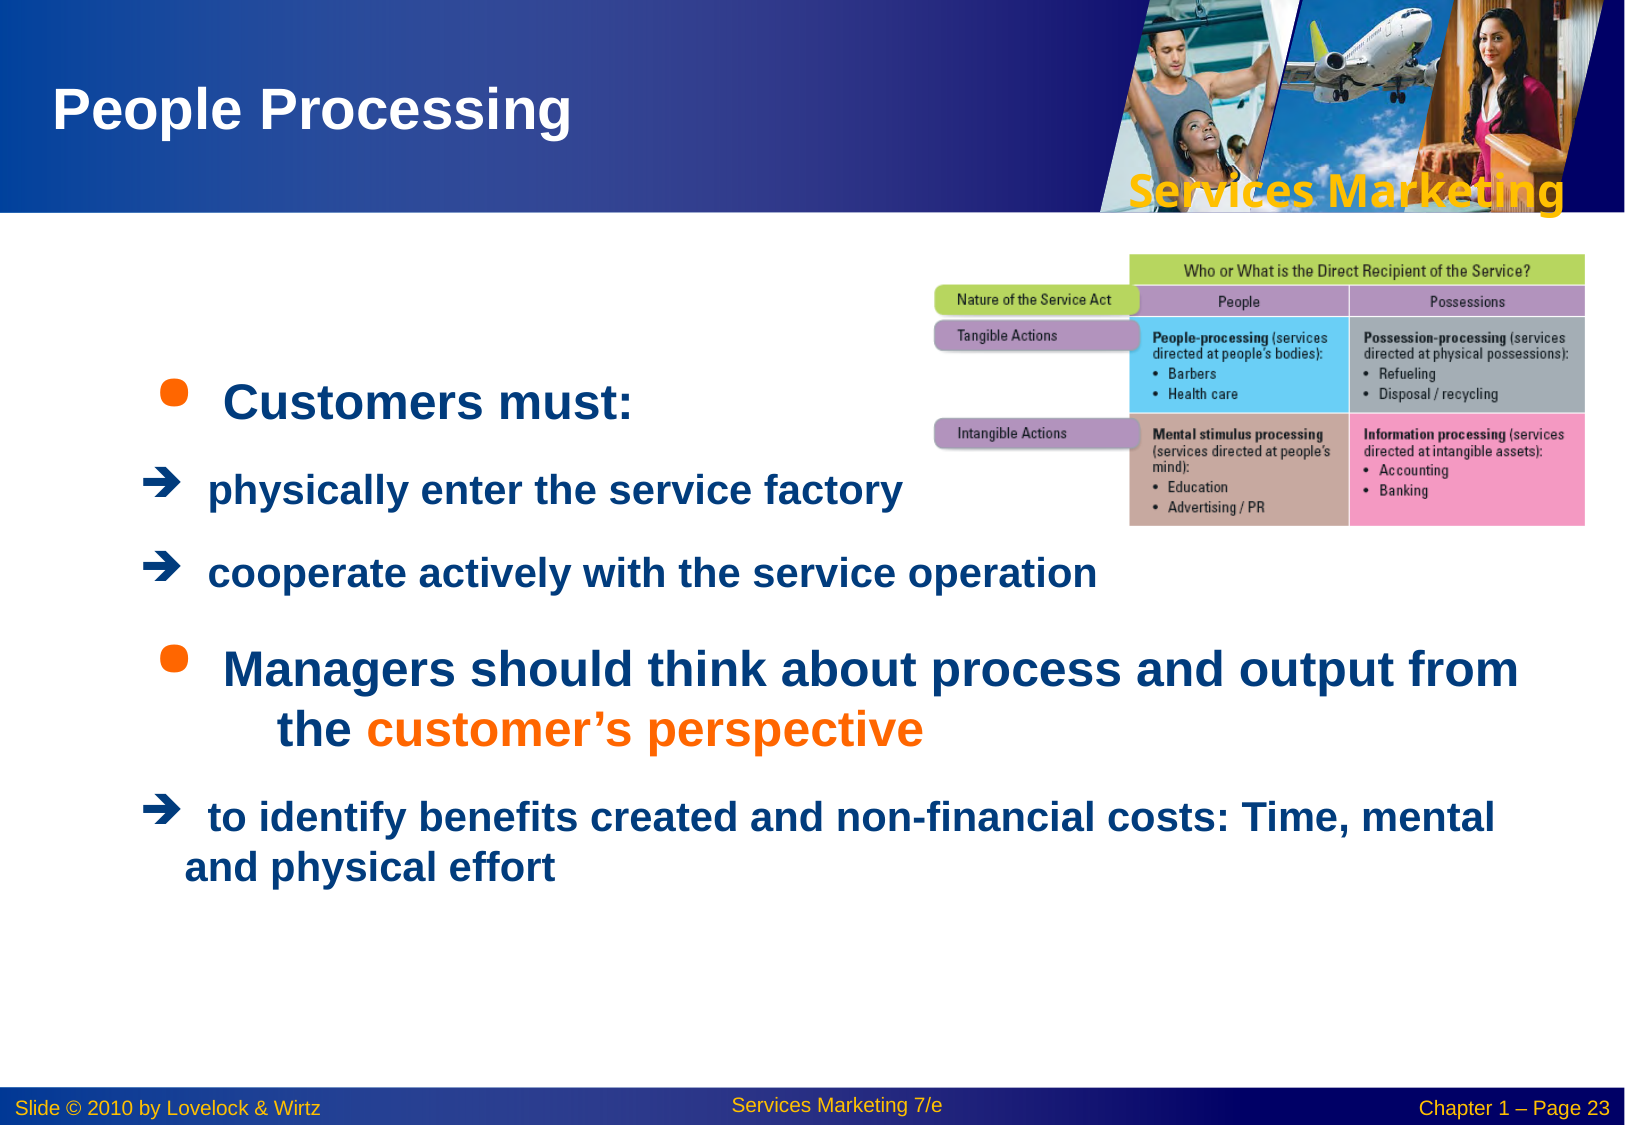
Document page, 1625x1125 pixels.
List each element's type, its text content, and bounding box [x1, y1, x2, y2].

text_box Customers must: physically enter the service factory cooperate actively with the service operation Managers should think about process and output from the customer’s perspective to identify benefits created and non-financial costs: Time, mental and physical effort [48, 360, 1539, 1002]
picture [1100, 0, 1604, 213]
picture [1546, 187, 1556, 202]
picture [924, 224, 1602, 546]
title People Processing [36, 37, 1088, 176]
picture [1162, 186, 1172, 192]
